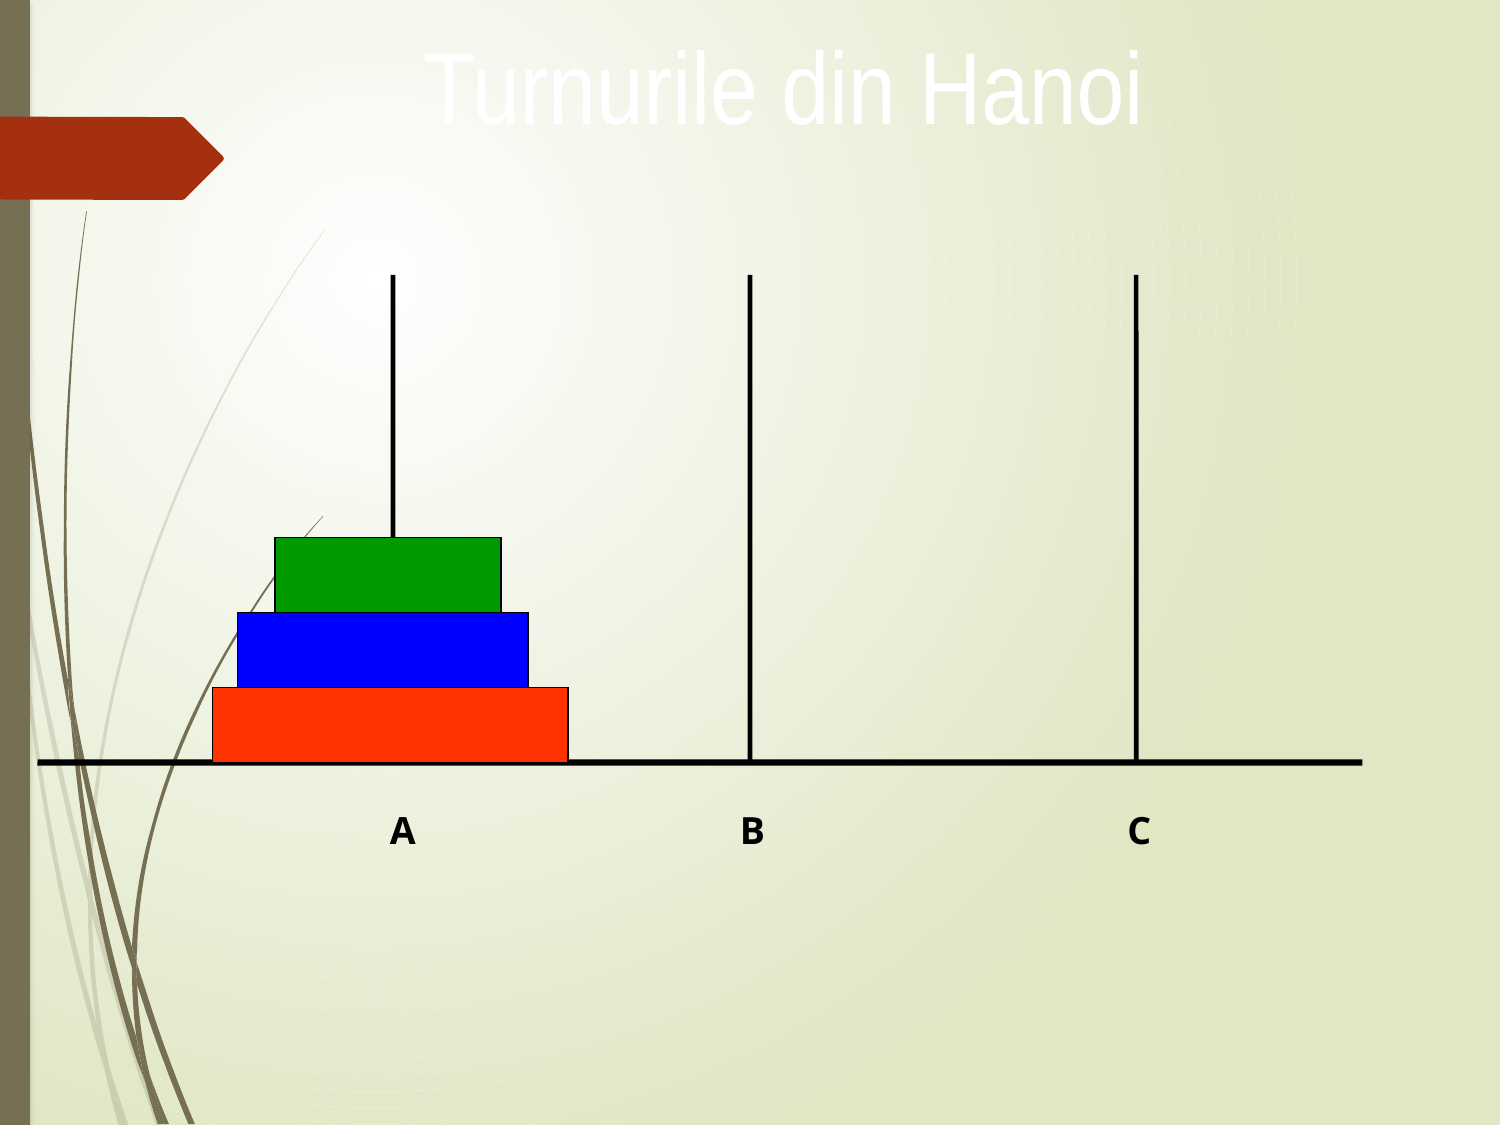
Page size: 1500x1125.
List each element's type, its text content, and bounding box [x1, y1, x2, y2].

text_box [212, 687, 569, 763]
text_box B [725, 799, 775, 860]
text_box C [1112, 799, 1163, 860]
text_box [237, 612, 529, 688]
text_box A [375, 799, 425, 860]
text_box [274, 537, 501, 612]
